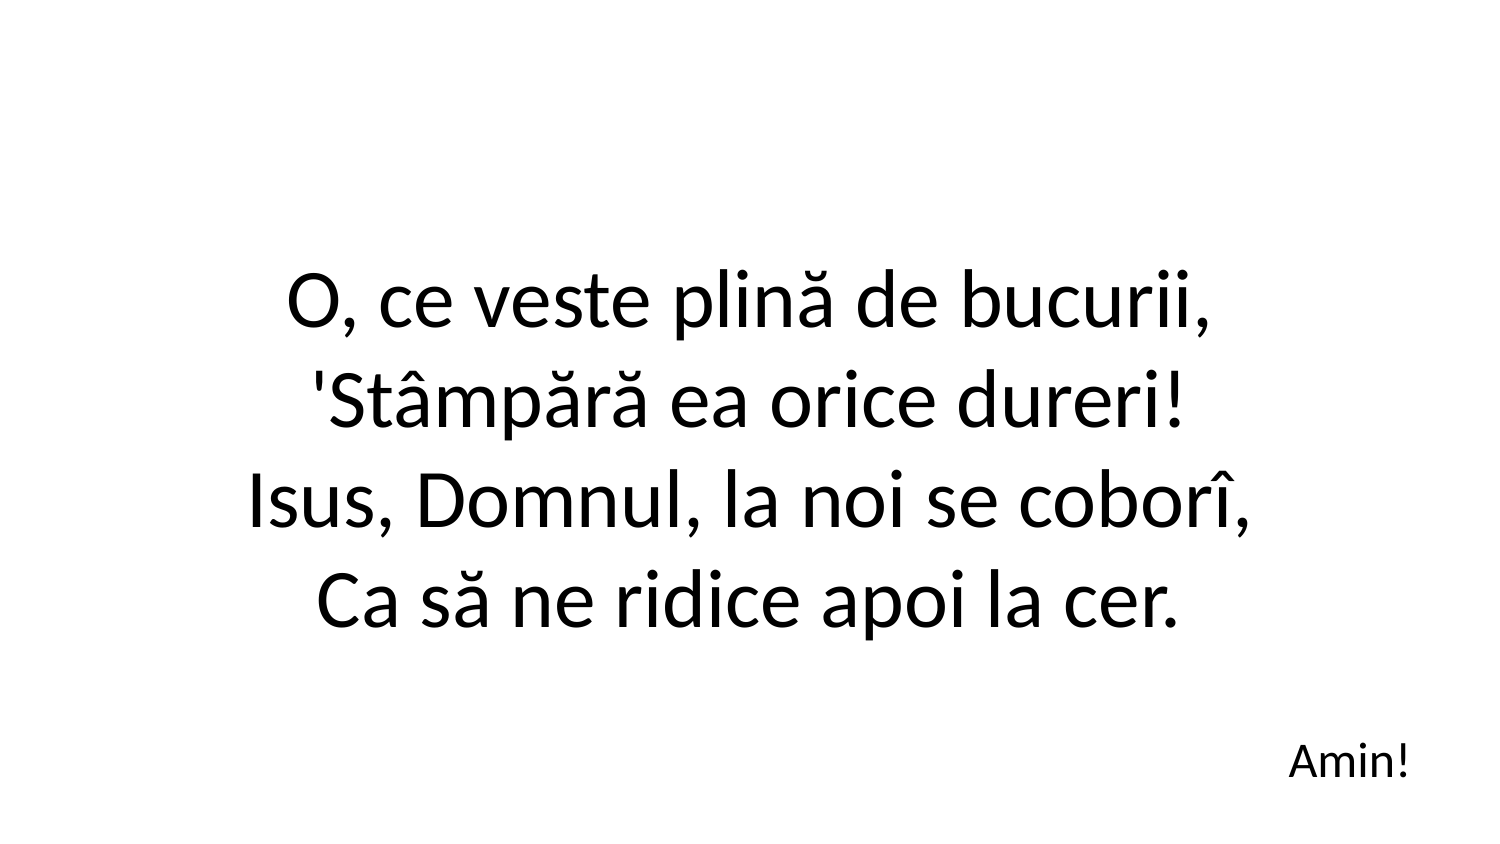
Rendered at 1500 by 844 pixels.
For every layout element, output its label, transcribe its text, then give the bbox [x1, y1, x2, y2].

text_box Amin! [1273, 674, 1427, 795]
text_box O, ce veste plină de bucurii, 'Stâmpără ea orice dureri! Isus, Domnul, la noi se coborî, Ca să ne ridice apoi la cer. [231, 192, 1269, 652]
